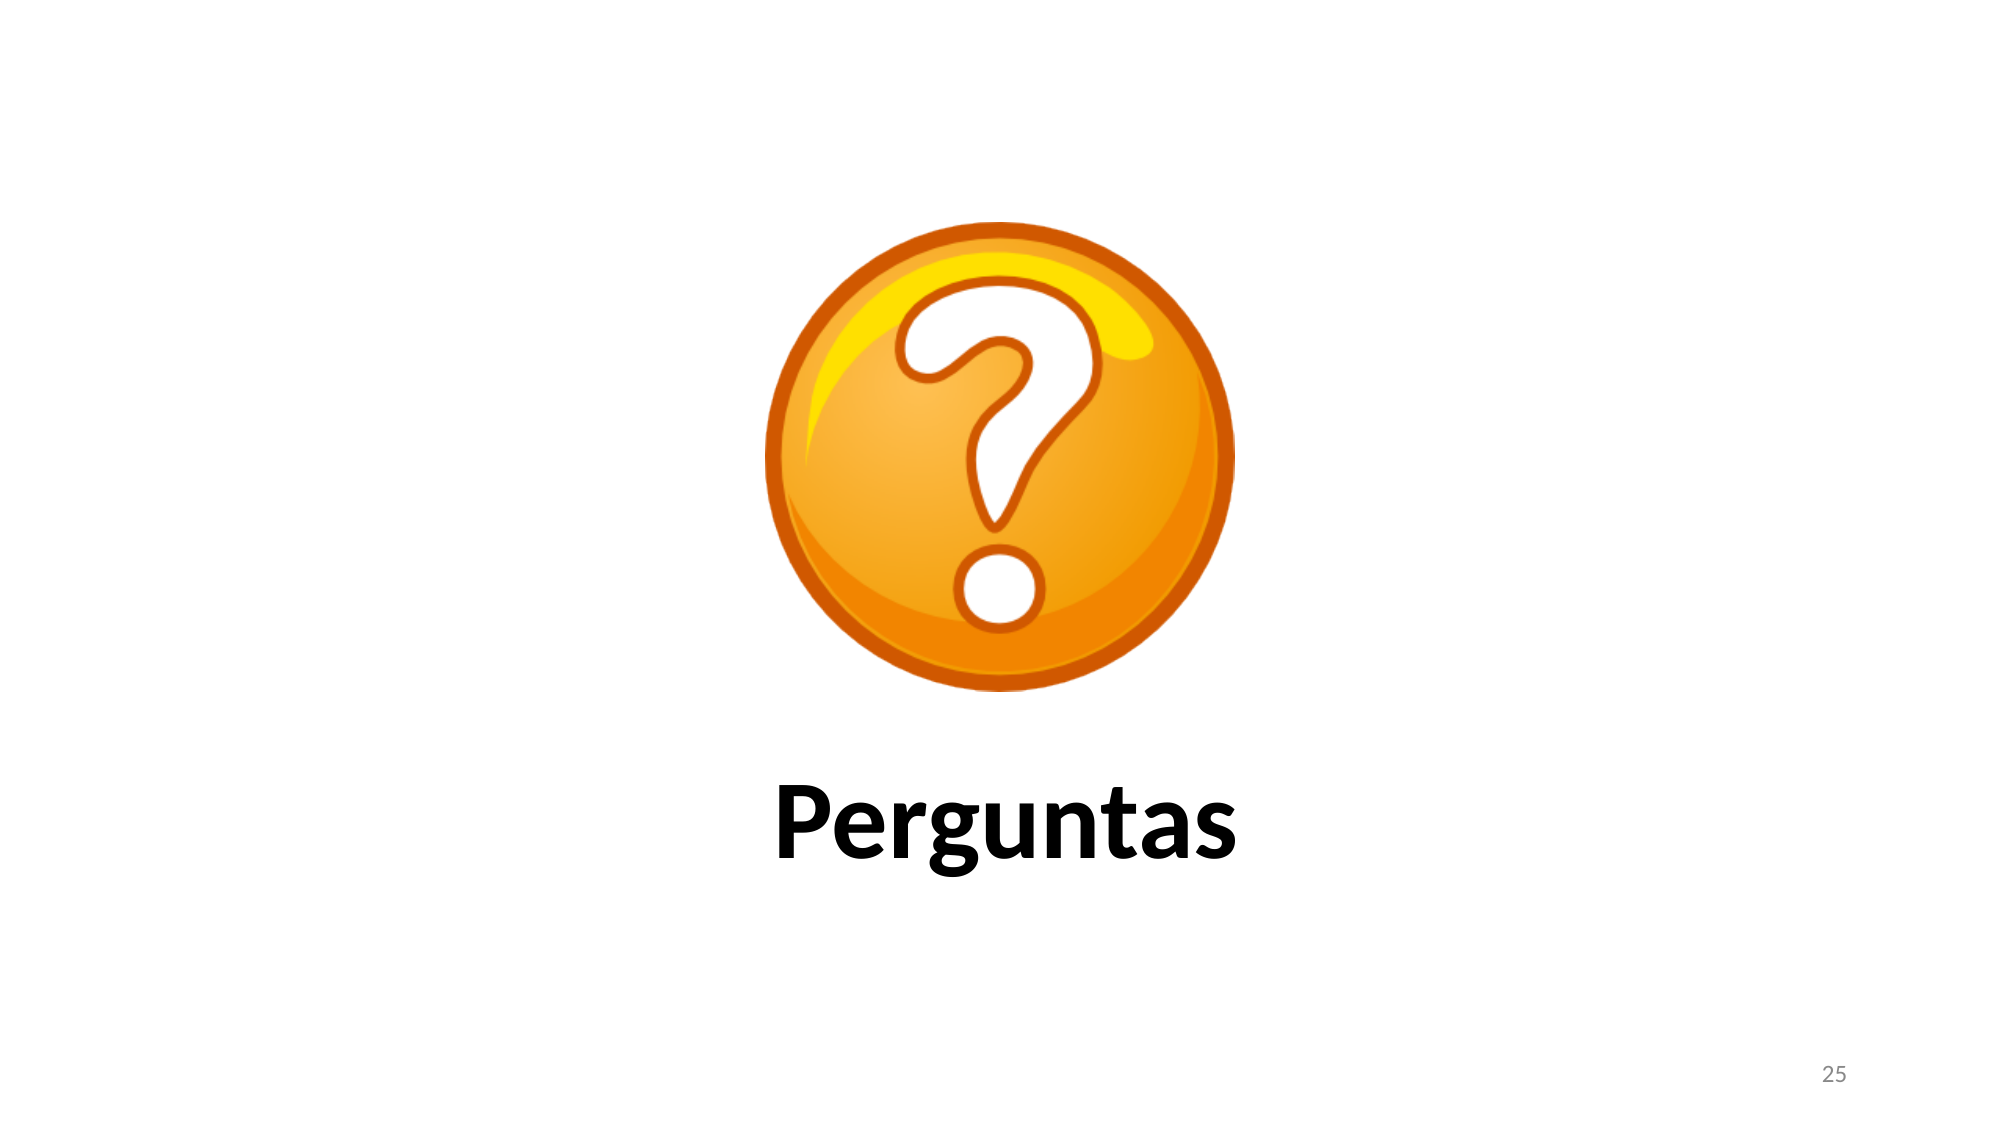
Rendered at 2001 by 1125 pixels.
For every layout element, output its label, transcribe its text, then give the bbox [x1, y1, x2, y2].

slide_number 25 [1412, 1042, 1863, 1103]
picture [765, 222, 1235, 692]
text_box Perguntas [759, 738, 1254, 888]
